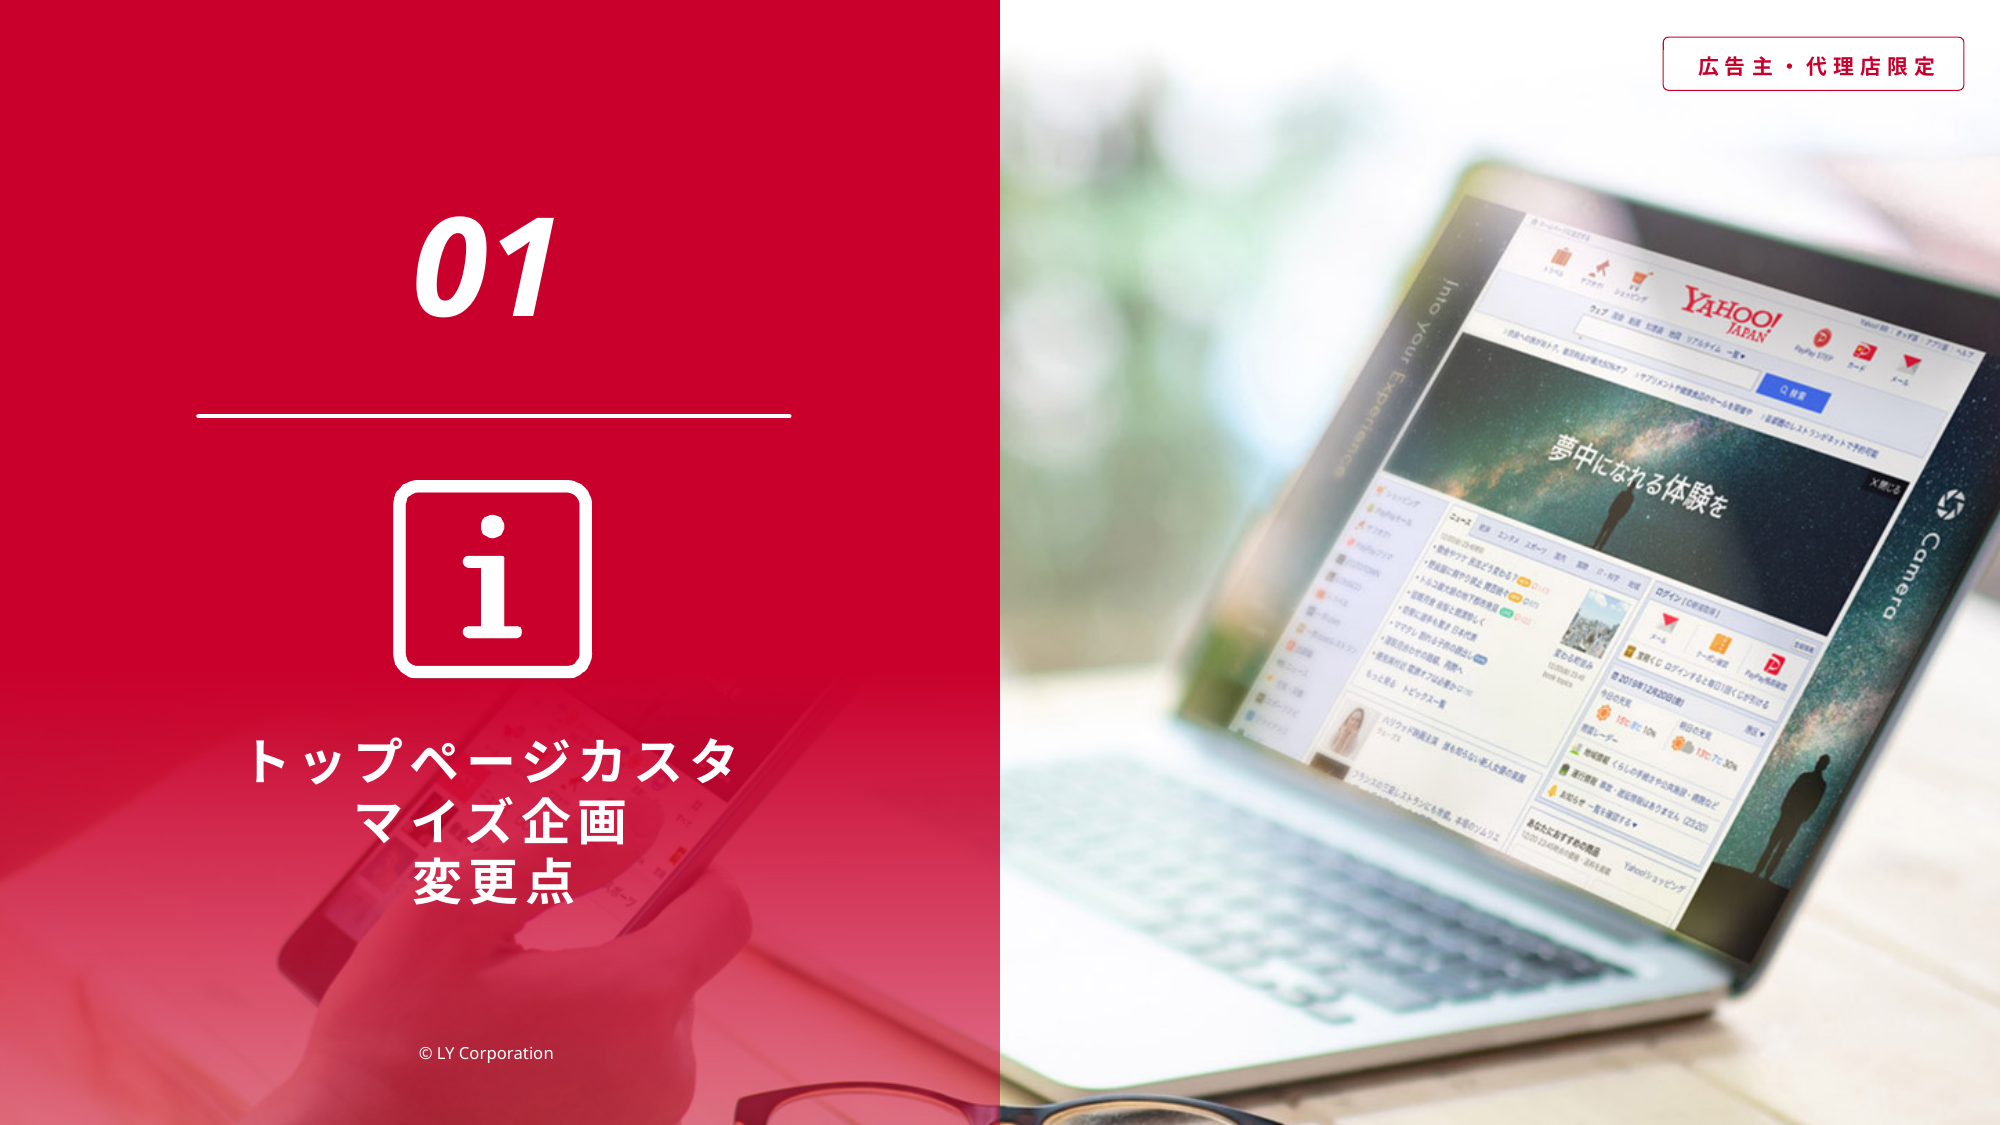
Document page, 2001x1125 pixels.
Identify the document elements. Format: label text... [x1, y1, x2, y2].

list 01 [397, 171, 587, 346]
picture [1000, 0, 2000, 1125]
picture [361, 454, 622, 696]
list トップページカスタマイズ企画 変更点 [198, 723, 790, 956]
